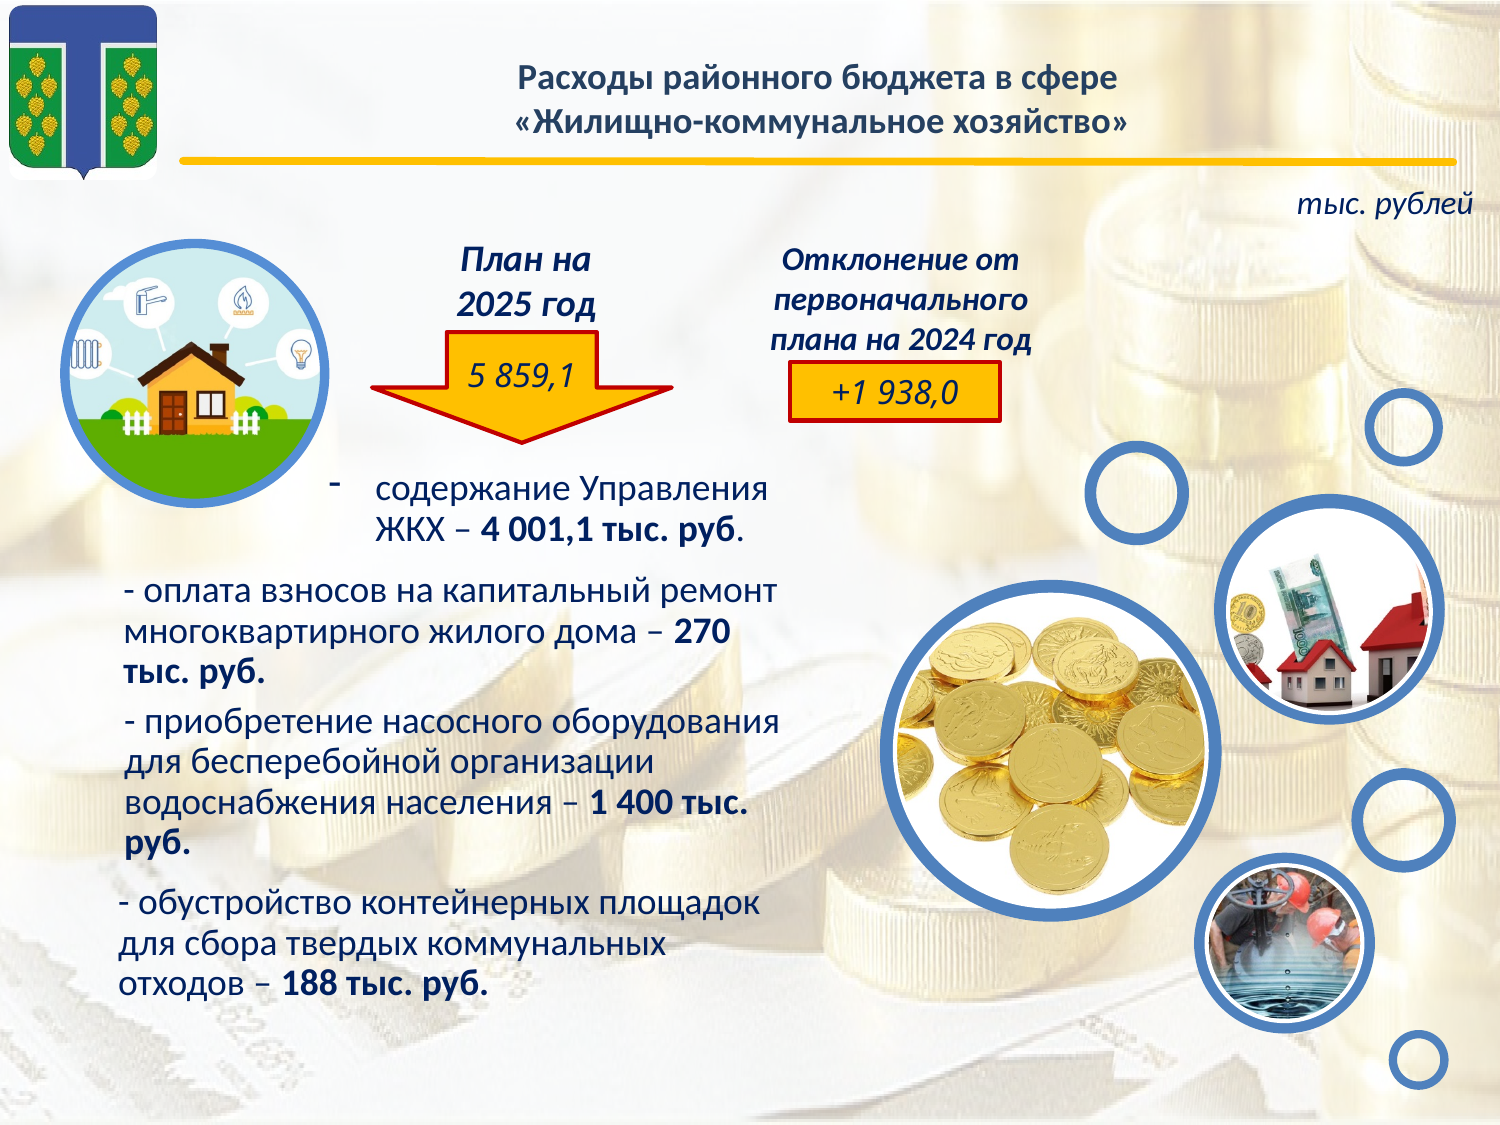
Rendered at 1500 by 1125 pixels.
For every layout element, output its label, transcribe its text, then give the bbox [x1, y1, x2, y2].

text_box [108, 722, 794, 857]
text_box +1 938,0 [788, 360, 1002, 423]
text_box [62, 241, 327, 480]
text_box [1194, 852, 1375, 1034]
text_box [892, 592, 1209, 909]
text_box 5 859,1 [369, 330, 674, 445]
text_box Отклонение от первоначального плана на 2024 год [747, 229, 1055, 365]
text_box План на 2025 год [425, 226, 627, 331]
text_box - обустройство контейнерных площадок для сбора твердых коммунальных отходов – 188 тыс. руб. [114, 881, 788, 1005]
text_box тыс. рублей [1282, 174, 1500, 229]
text_box [1204, 863, 1365, 1024]
text_box [1214, 493, 1445, 725]
text_box [1388, 1030, 1449, 1090]
title Расходы районного бюджета в сфере «Жилищно-коммунальное хозяйство» [183, 45, 1454, 149]
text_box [119, 542, 805, 751]
text_box [1364, 388, 1443, 467]
text_box [1084, 440, 1189, 546]
text_box [1226, 508, 1433, 716]
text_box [121, 455, 822, 656]
text_box [1351, 768, 1456, 873]
text_box [879, 579, 1222, 922]
picture [8, 5, 158, 181]
